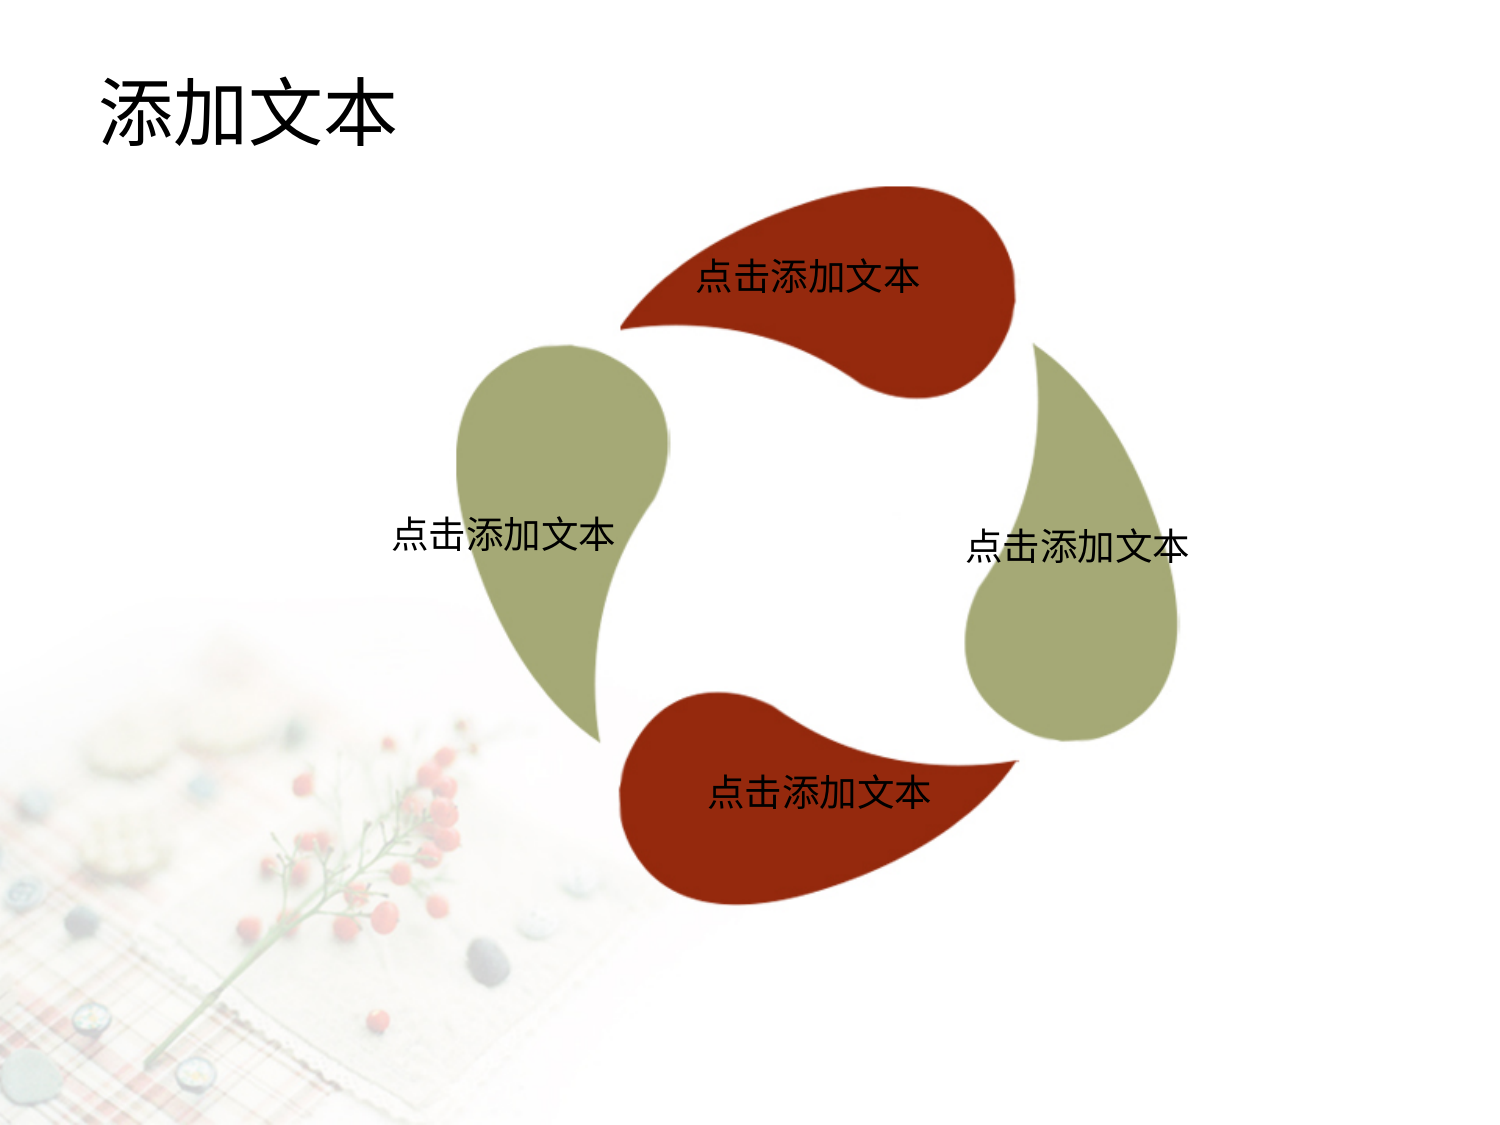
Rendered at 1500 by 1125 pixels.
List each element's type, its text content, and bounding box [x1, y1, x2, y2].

text_box 添加文本 [83, 58, 414, 164]
text_box 点击添加文本 [680, 246, 936, 306]
picture [0, 0, 1500, 1125]
text_box 点击添加文本 [376, 503, 632, 564]
text_box 点击添加文本 [950, 515, 1206, 576]
text_box 点击添加文本 [692, 761, 948, 822]
